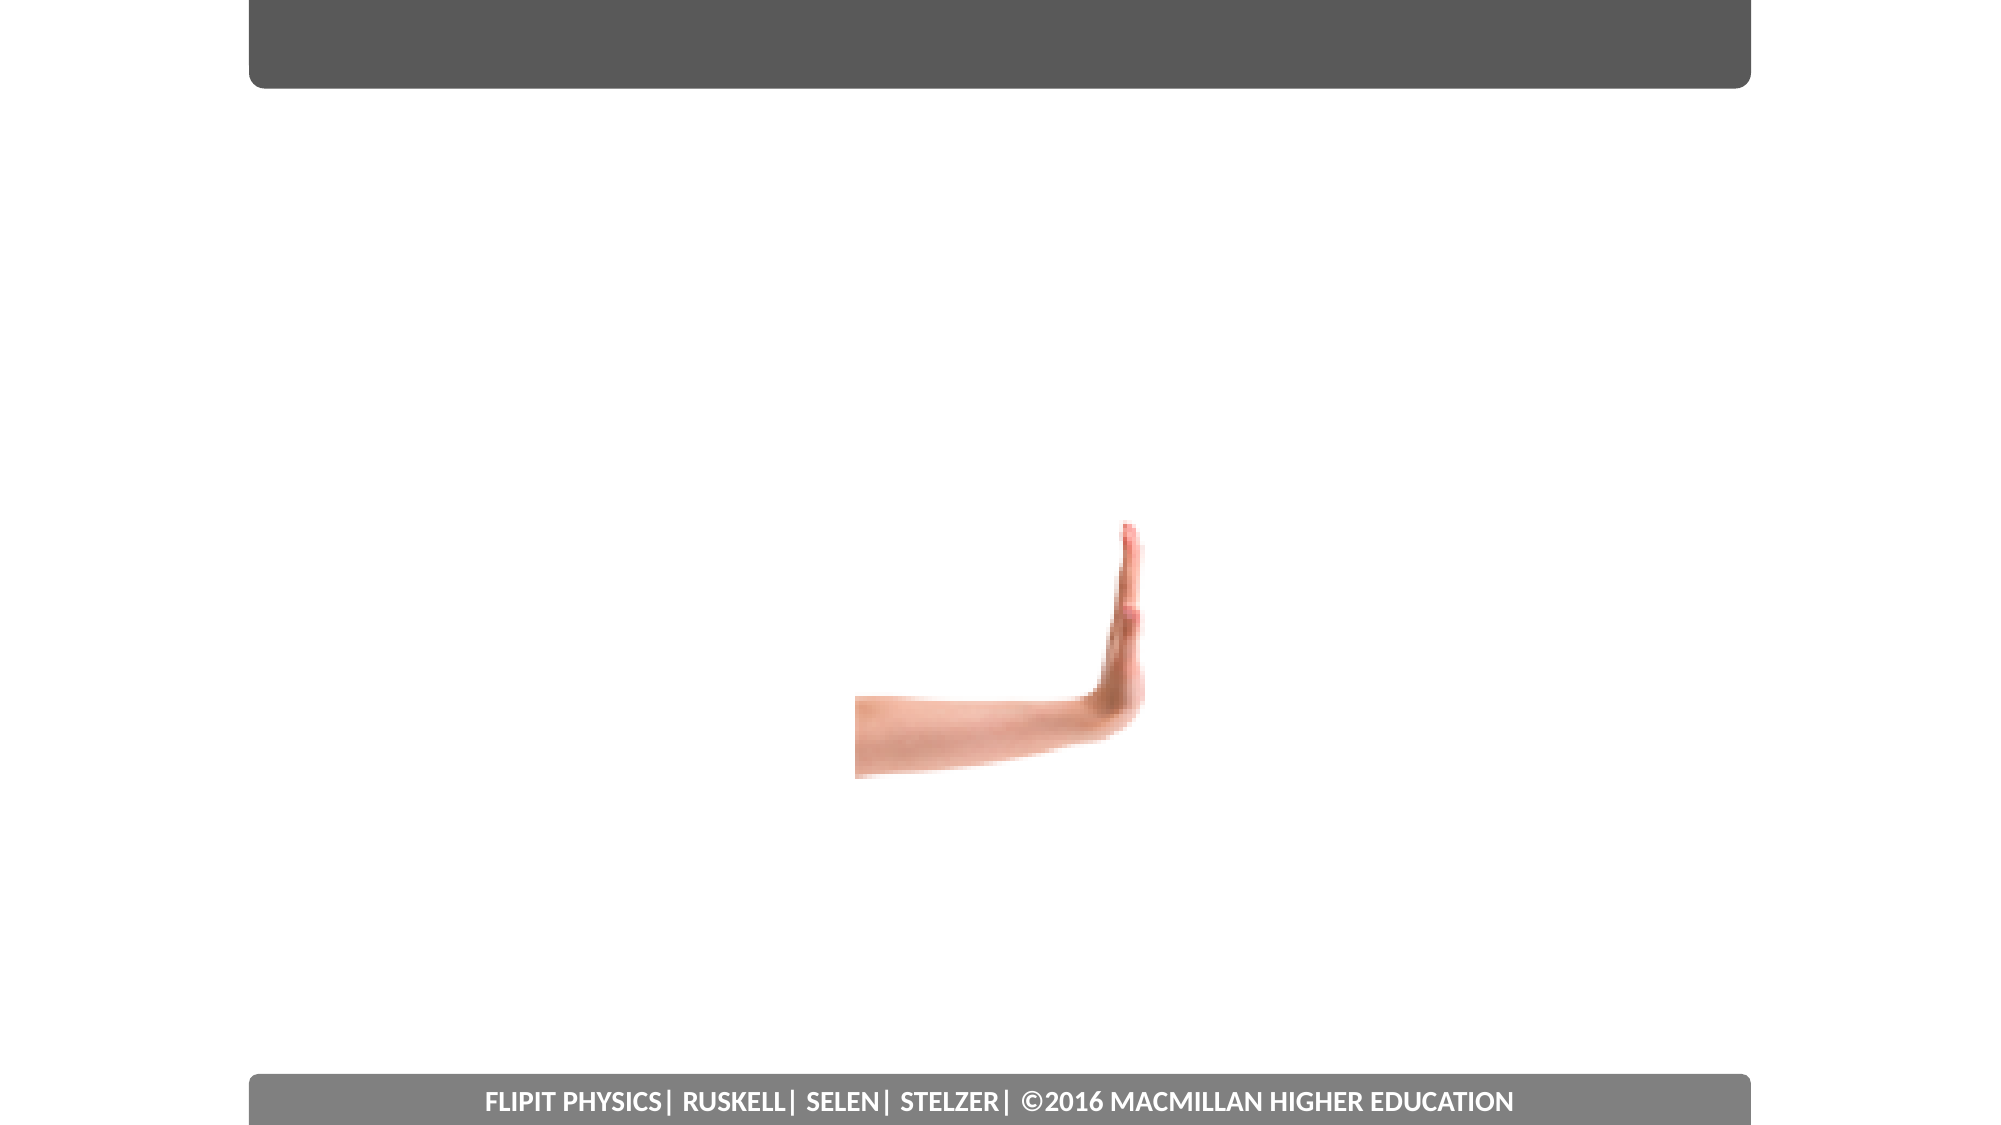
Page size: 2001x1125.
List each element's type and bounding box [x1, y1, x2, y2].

text_box [249, 1074, 1750, 1125]
text_box [248, 0, 1752, 89]
picture [855, 520, 1145, 779]
